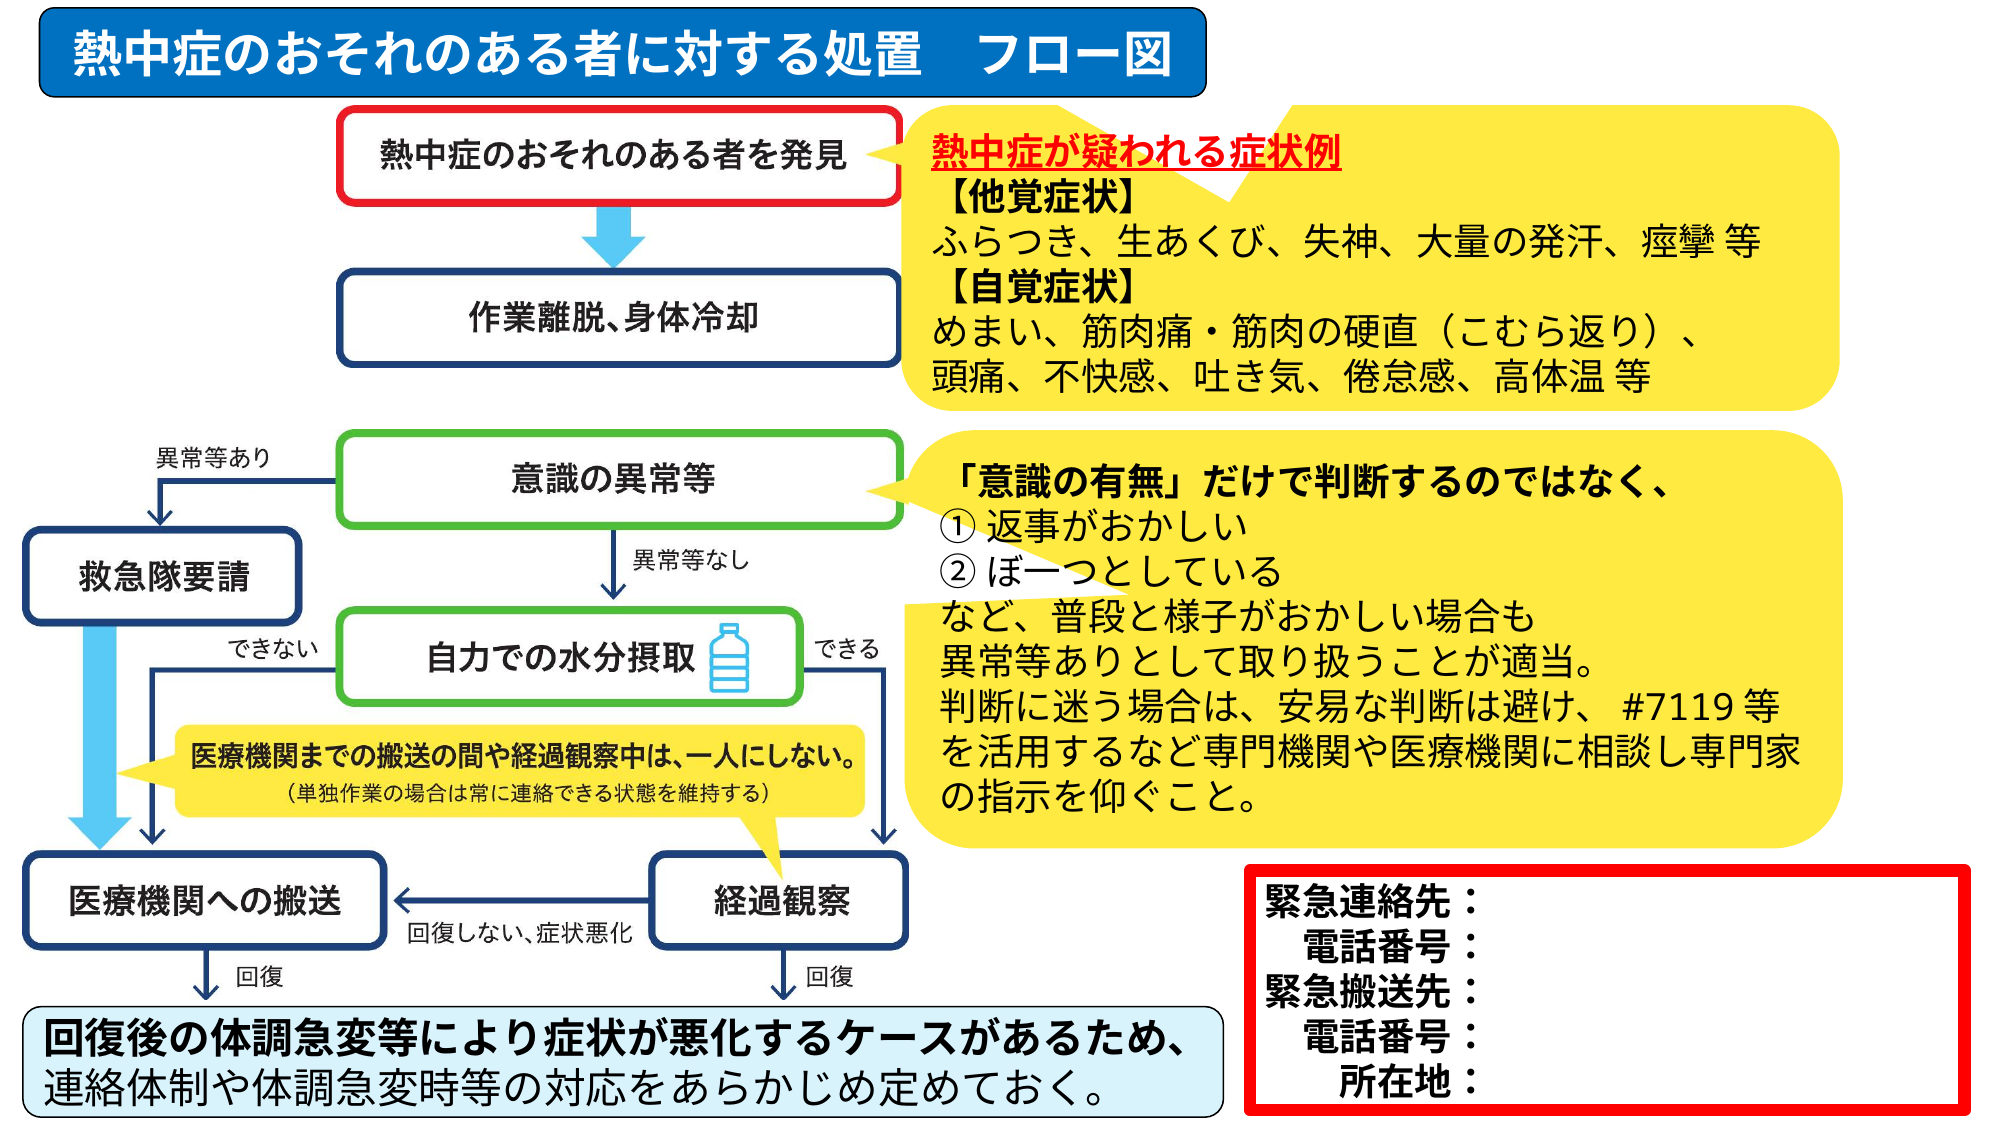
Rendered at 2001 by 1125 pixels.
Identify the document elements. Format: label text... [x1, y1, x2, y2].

text_box 緊急連絡先： 電話番号： 緊急搬送先： 電話番号： 所在地： [1249, 870, 1965, 1111]
text_box 「意識の有無」だけで判断するのではなく、 ①返事がおかしい ②ぼ一つとしている など、普段と様子がおかしい場合も 異常等ありとして取り扱うことが適当。 判断に迷う場合は、安易な判断は避け、#7119等を活用するなど専門機関や医療機関に相談し専門家の指示を仰ぐこと。 [909, 430, 1843, 849]
text_box 熱中症が疑われる症状例 【他覚症状】 ふらつき、生あくび、失神、大量の発汗、痙攣 等 【自覚症状】 めまい、筋肉痛・筋肉の硬直（こむら返り）、 頭痛、不快感、吐き気、倦怠感、高体温 等 [909, 105, 1840, 411]
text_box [22, 105, 909, 1000]
text_box 熱中症のおそれのある者に対する処置 フロー図 [39, 7, 1207, 97]
text_box 回復後の体調急変等により症状が悪化するケースがあるため、連絡体制や体調急変時等の対応をあらかじめ定めておく。 [22, 1006, 1224, 1118]
